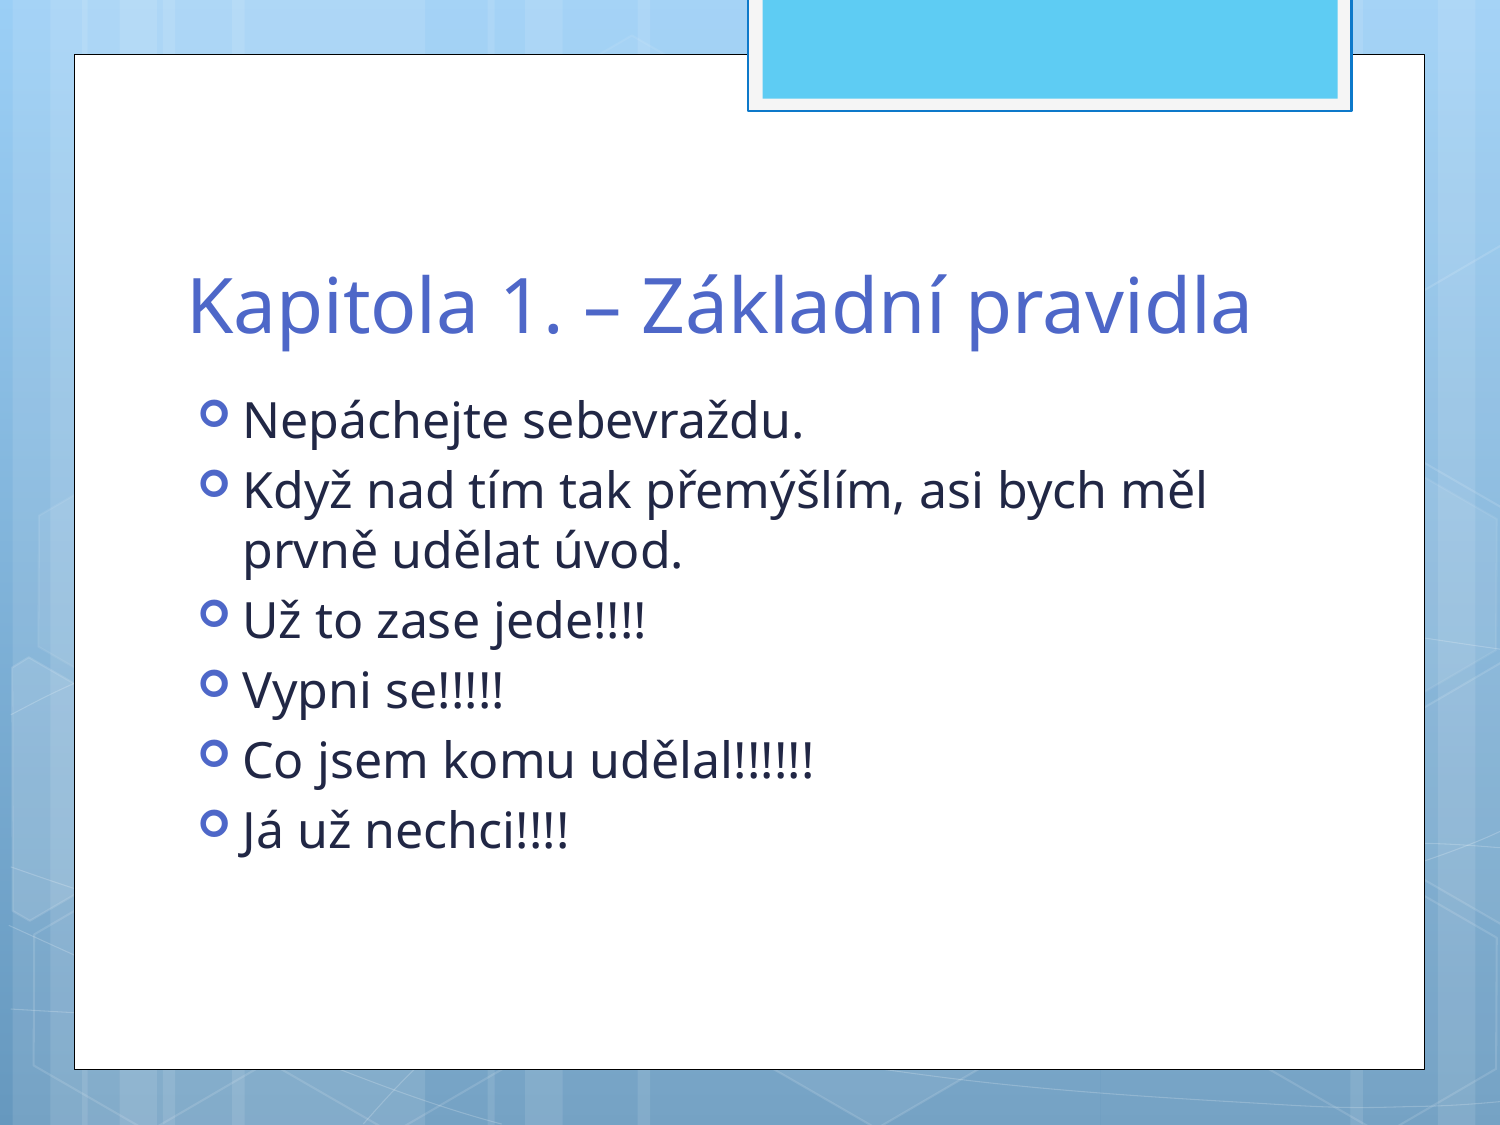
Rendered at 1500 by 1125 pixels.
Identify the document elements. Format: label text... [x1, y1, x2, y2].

list Nepáchejte sebevraždu. Když nad tím tak přemýšlím, asi bych měl prvně udělat úvod. Už to zase jede!!!! Vypni se!!!!! Co jsem komu udělal!!!!!! Já už nechci!!!! [171, 381, 1283, 957]
title Kapitola 1. – Základní pravidla [171, 168, 1324, 357]
